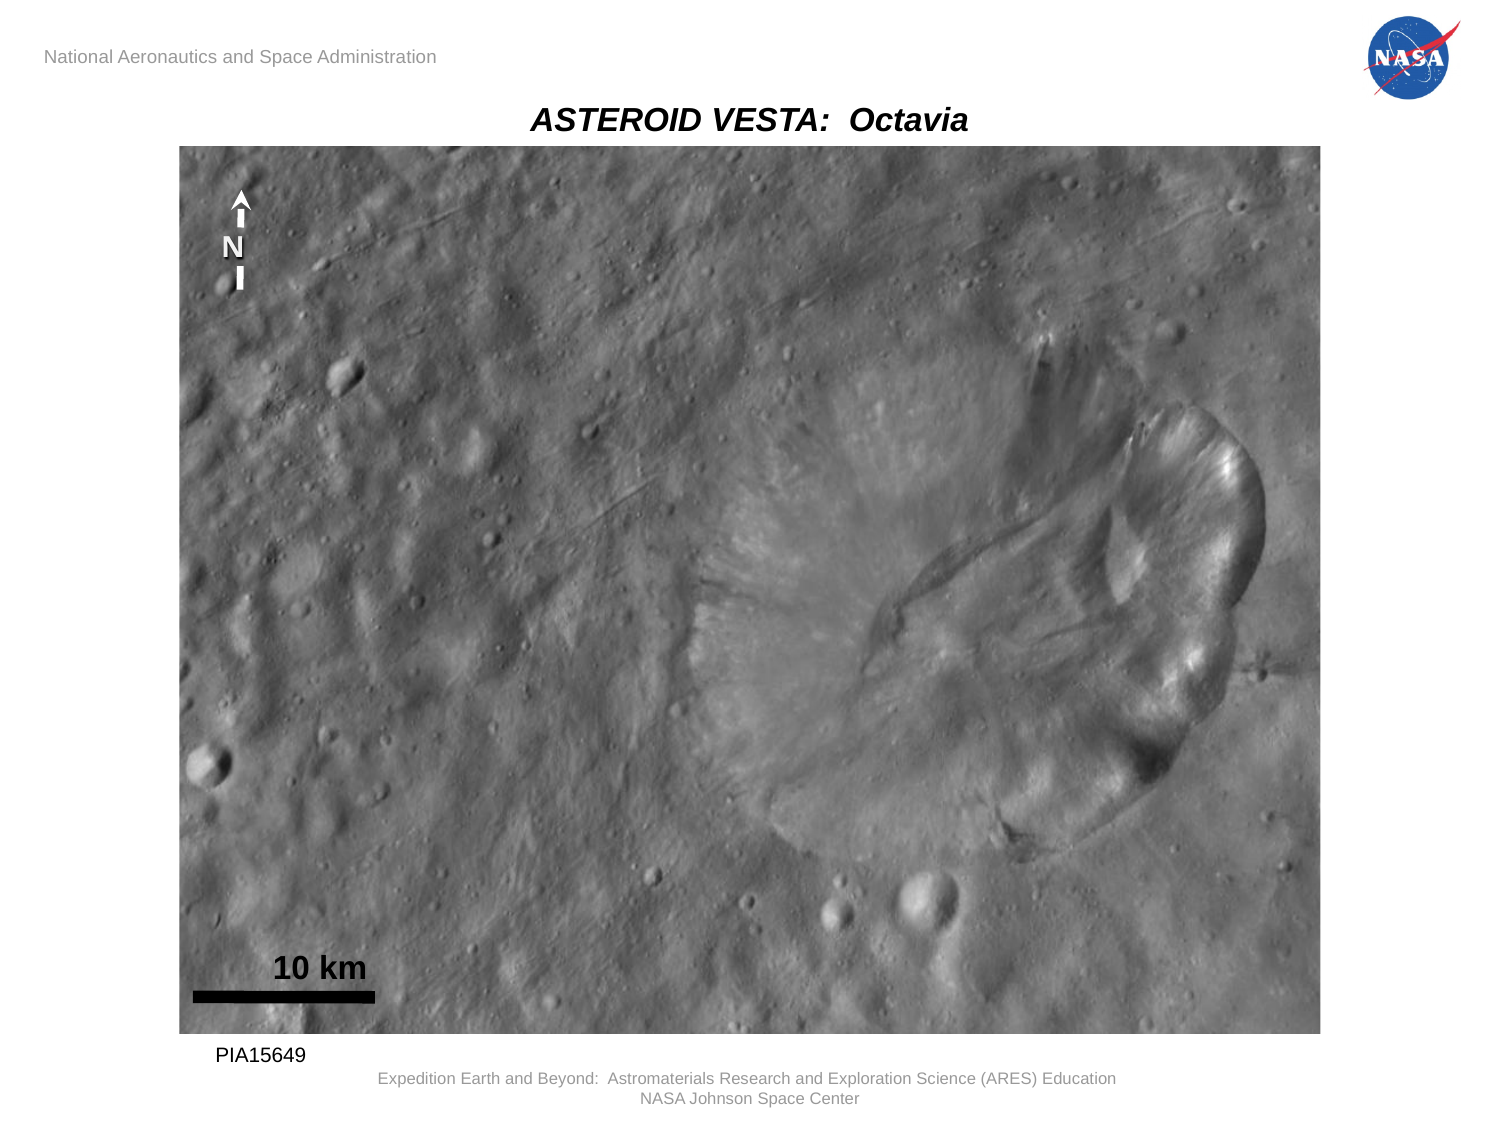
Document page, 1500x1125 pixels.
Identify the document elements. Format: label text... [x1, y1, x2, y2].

picture [1362, 15, 1461, 100]
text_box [179, 146, 1321, 1035]
text_box PIA15649 [200, 1041, 322, 1075]
text_box ASTEROID VESTA: Octavia [381, 91, 1119, 144]
